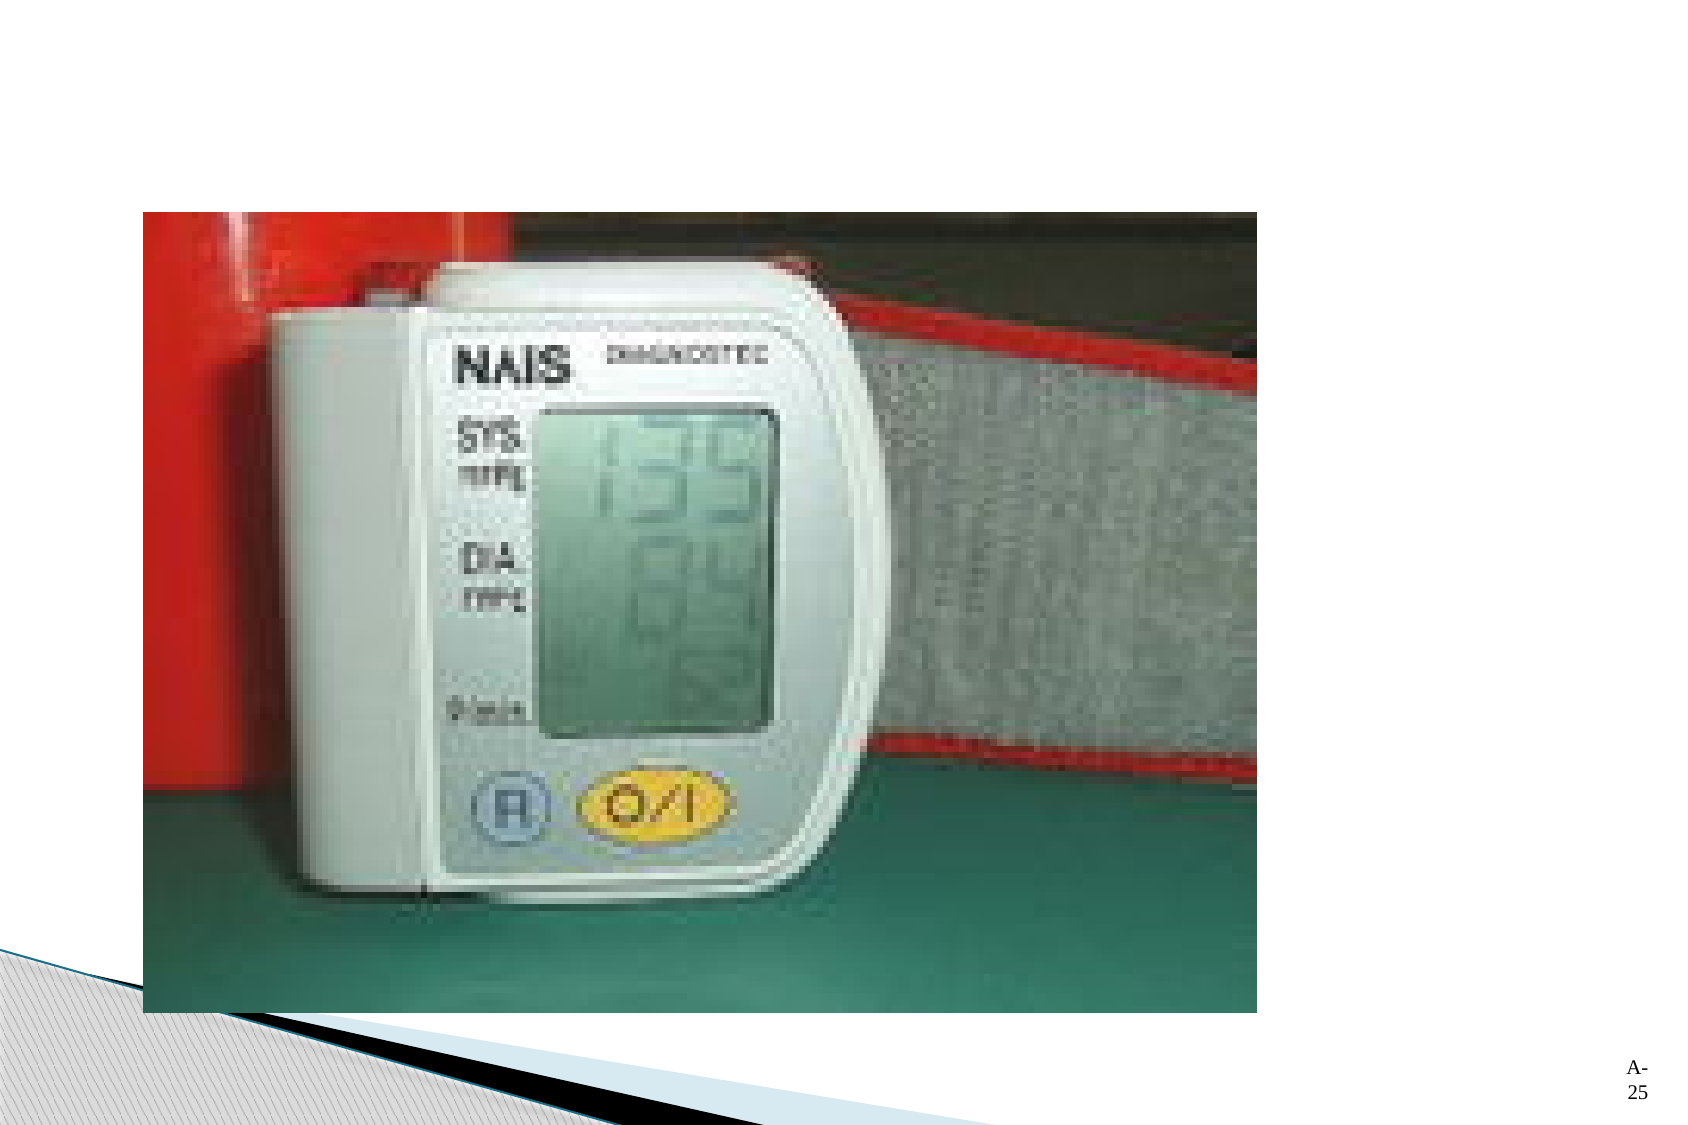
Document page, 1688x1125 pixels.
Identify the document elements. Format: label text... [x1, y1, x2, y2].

picture [143, 212, 1257, 1013]
slide_number A-25 [1595, 1051, 1664, 1112]
